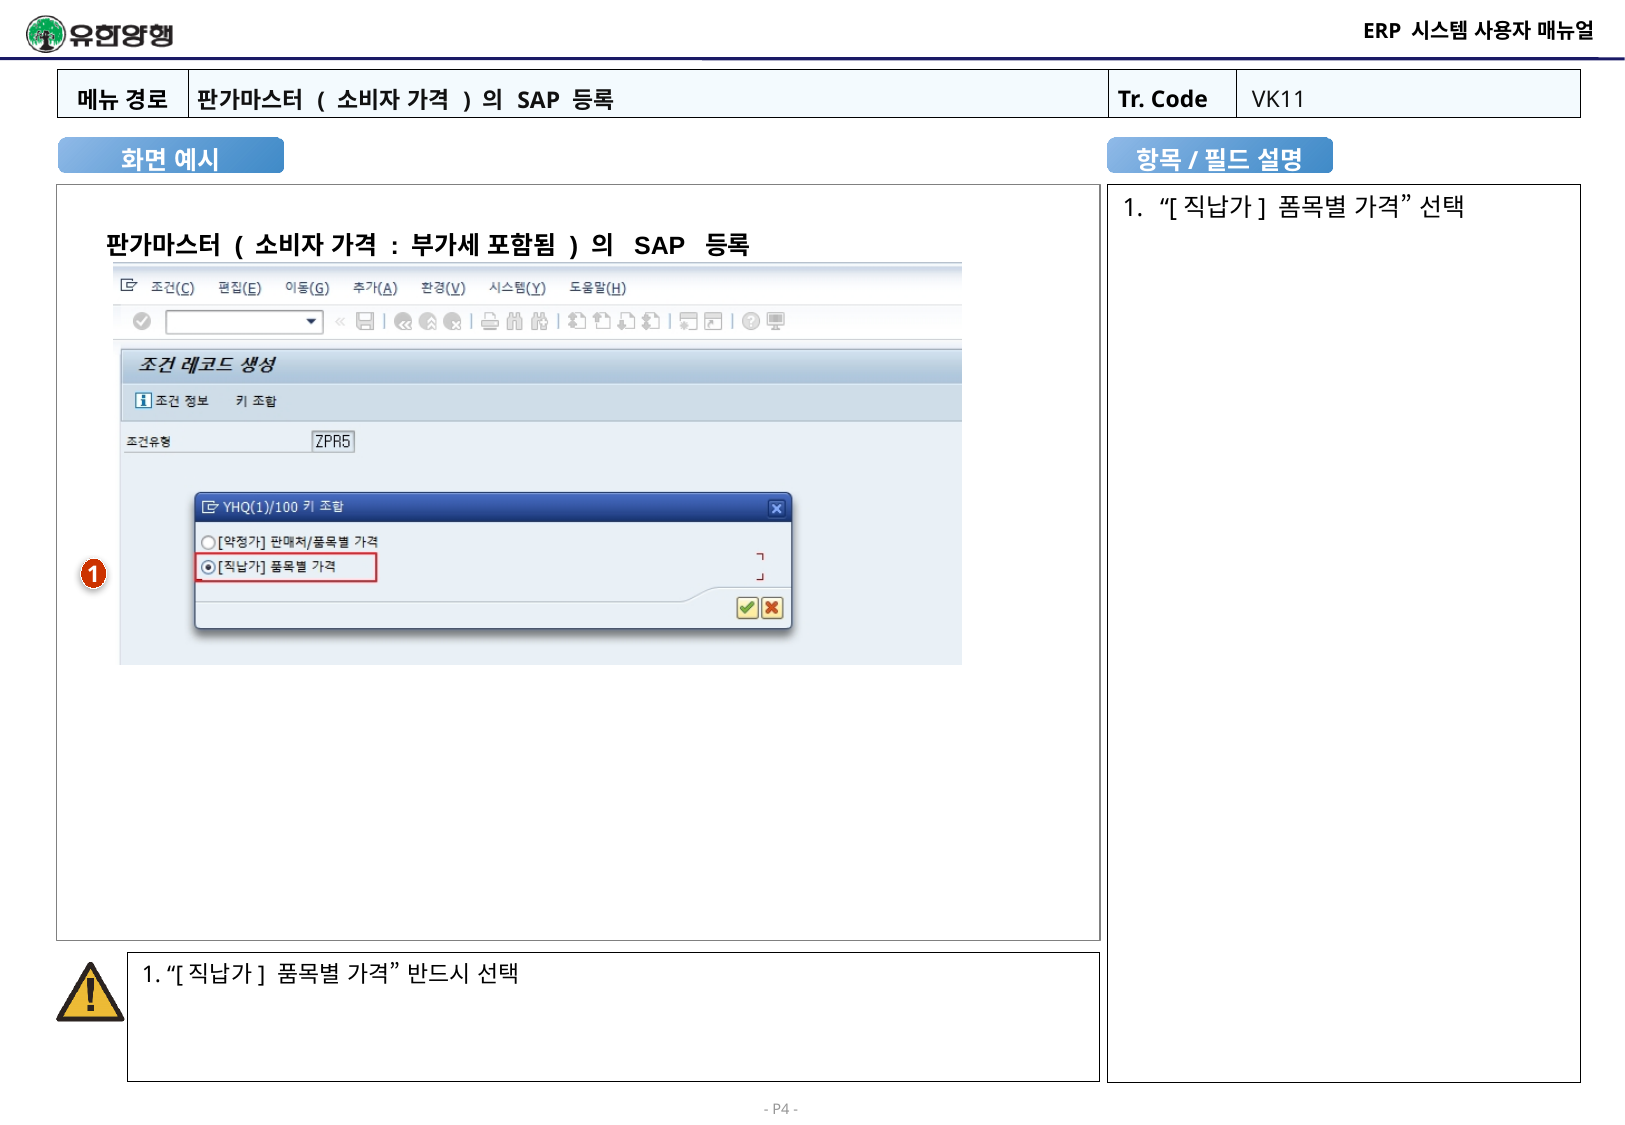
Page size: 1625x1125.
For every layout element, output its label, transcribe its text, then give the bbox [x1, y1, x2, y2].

text_box [56, 184, 1100, 941]
picture [20, 11, 178, 55]
picture [55, 959, 125, 1022]
table_header VK11 [1237, 70, 1580, 117]
table_header 메뉴 경로 [58, 70, 188, 117]
text_box 화면 예시 [58, 137, 284, 173]
text_box “[직납가] 폼목별 가격” 선택 [1107, 184, 1581, 1083]
picture [113, 262, 962, 665]
text_box 1. “[직납가] 품목별 가격” 반드시 선택 [127, 952, 1100, 1082]
text_box 판가마스터 ( 소비자 가격 : 부가세 포함됨 ) 의 SAP 등록 [91, 221, 1057, 267]
table_header Tr. Code [1109, 70, 1236, 117]
table_header 판가마스터 ( 소비자 가격 ) 의 SAP 등록 [189, 70, 1108, 117]
title ERP 시스템 사용자 매뉴얼 [905, 9, 1610, 51]
text_box 항목/필드 설명 [1107, 137, 1333, 173]
text_box 1 [80, 557, 107, 589]
